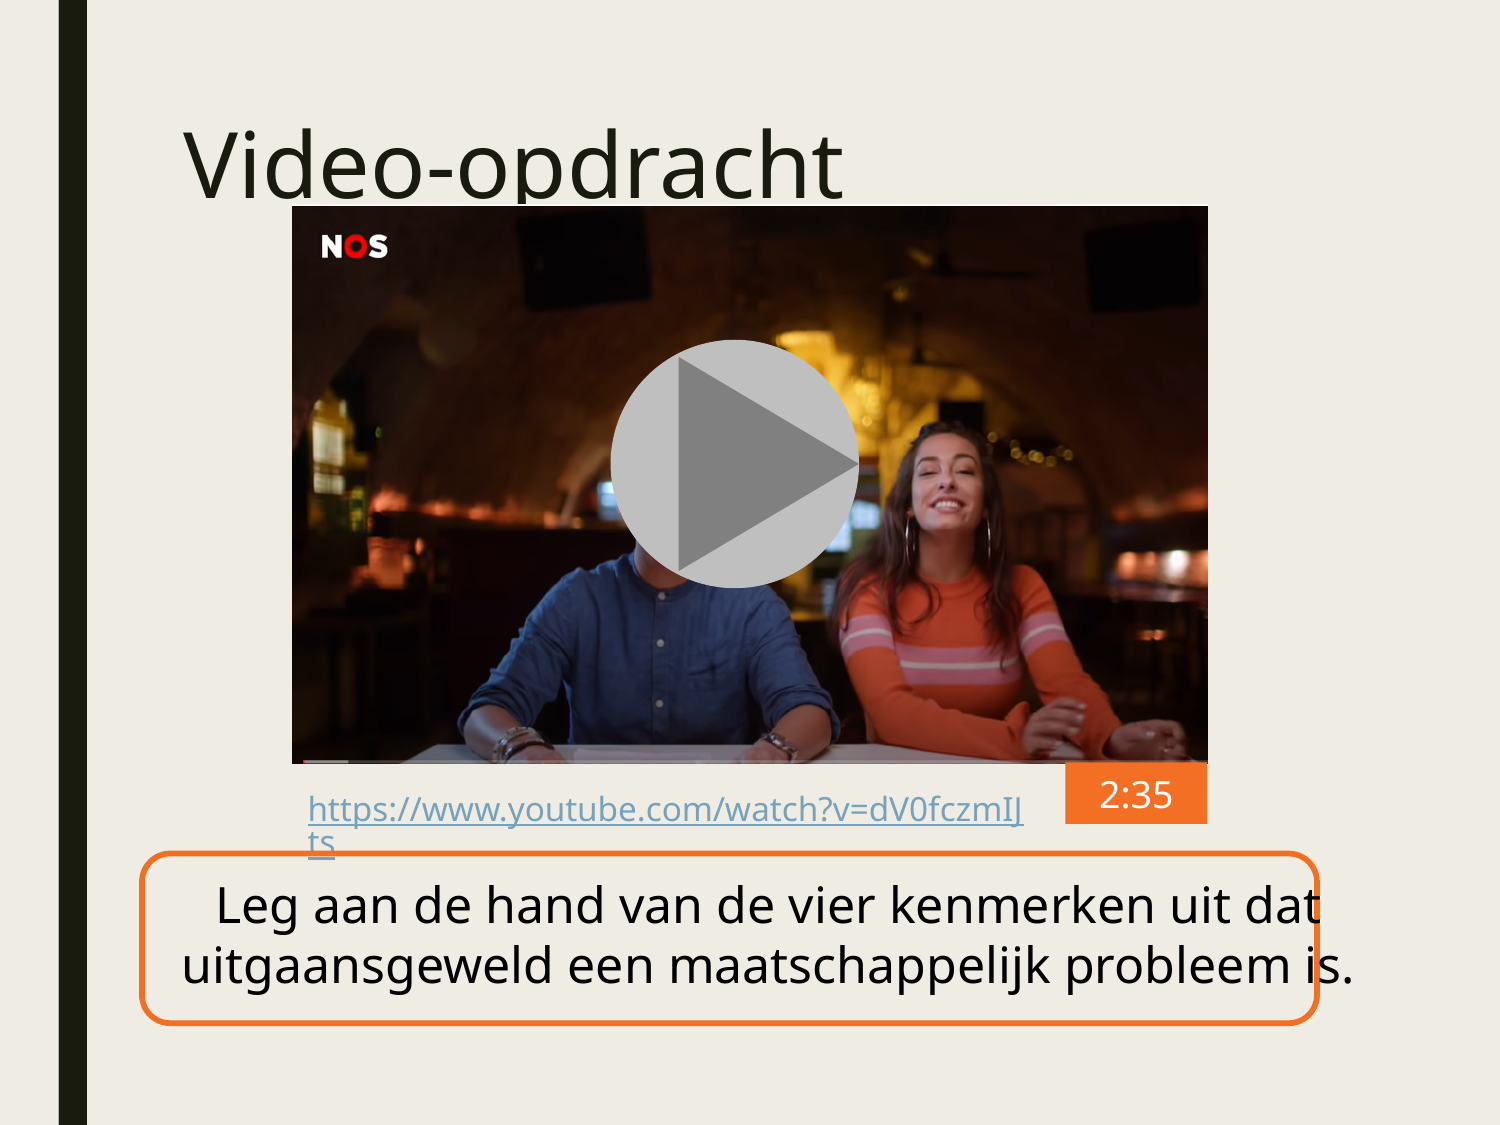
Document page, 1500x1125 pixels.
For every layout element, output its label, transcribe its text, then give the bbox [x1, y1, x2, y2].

text_box [143, 850, 1316, 866]
title Video-opdracht [168, 112, 1351, 357]
text_box [139, 871, 1320, 1027]
text_box 2:35 [1063, 759, 1210, 827]
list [292, 204, 1208, 764]
text_box Leg aan de hand van de vier kenmerken uit dat uitgaansgeweld een maatschappelijk probleem is. [141, 866, 1396, 1001]
text_box https://www.youtube.com/watch?v=dV0fczmIJts [292, 780, 1043, 841]
